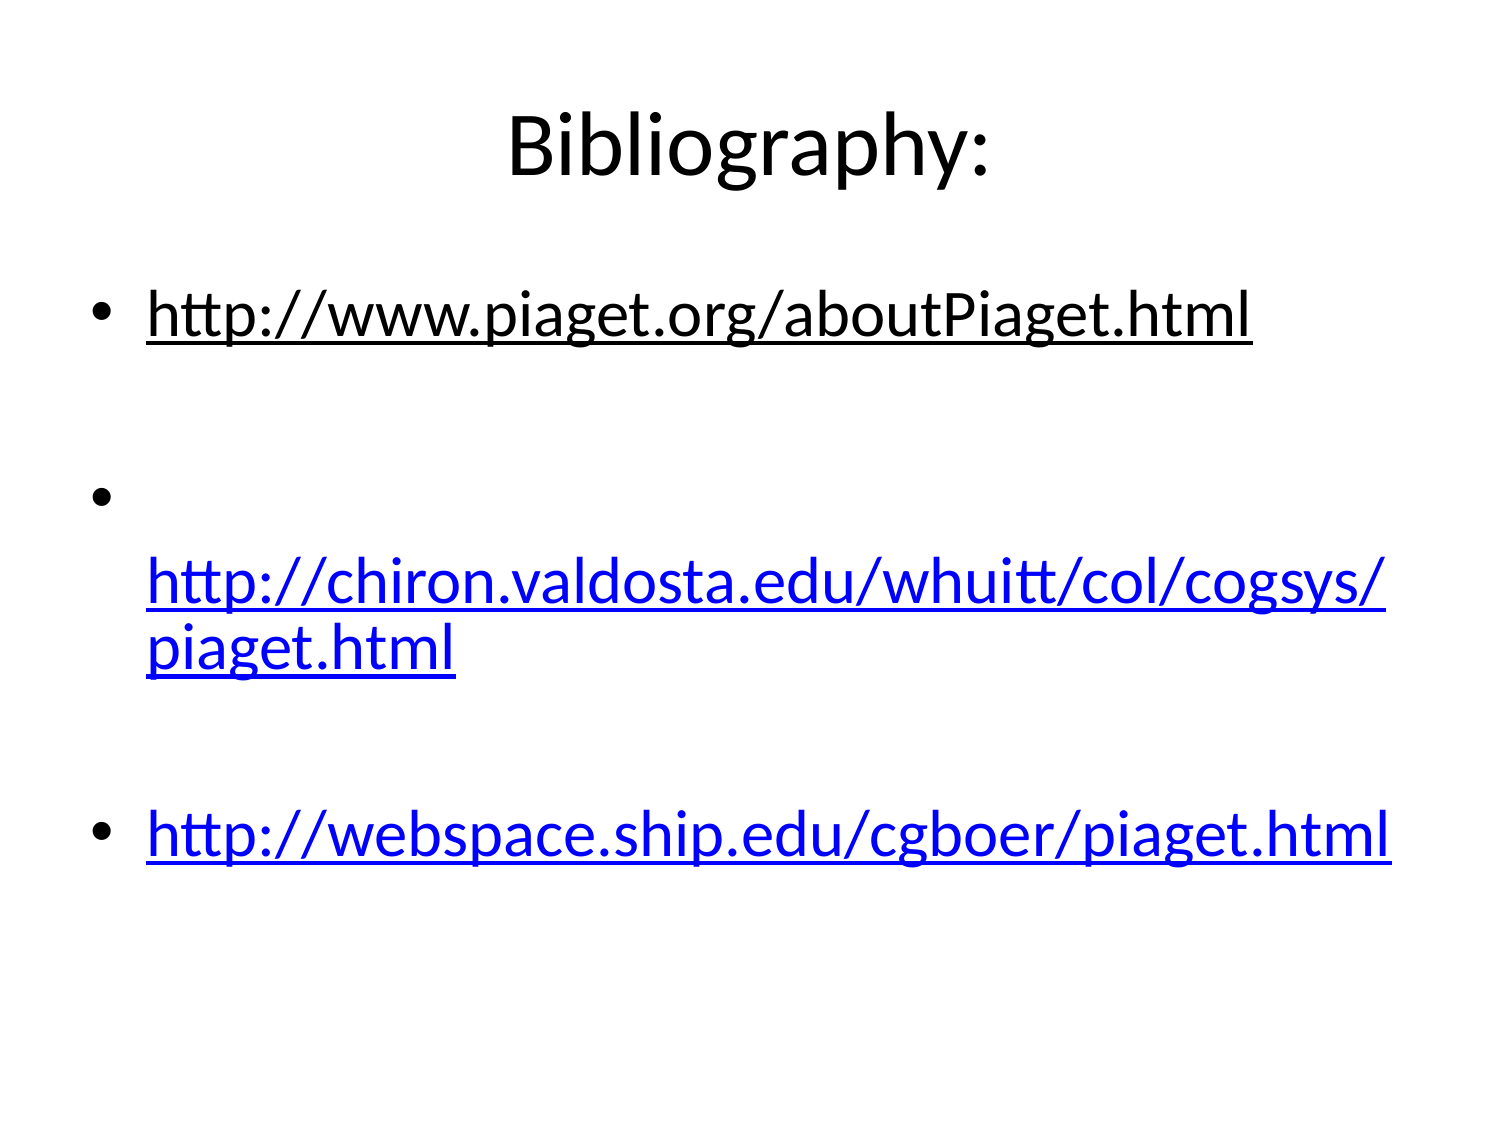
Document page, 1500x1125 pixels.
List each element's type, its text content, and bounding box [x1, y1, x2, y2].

list http://www.piaget.org/aboutPiaget.html http://chiron.valdosta.edu/whuitt/col/cogsys/piaget.html http://webspace.ship.edu/cgboer/piaget.html [75, 262, 1425, 1005]
title Bibliography: [75, 45, 1425, 233]
